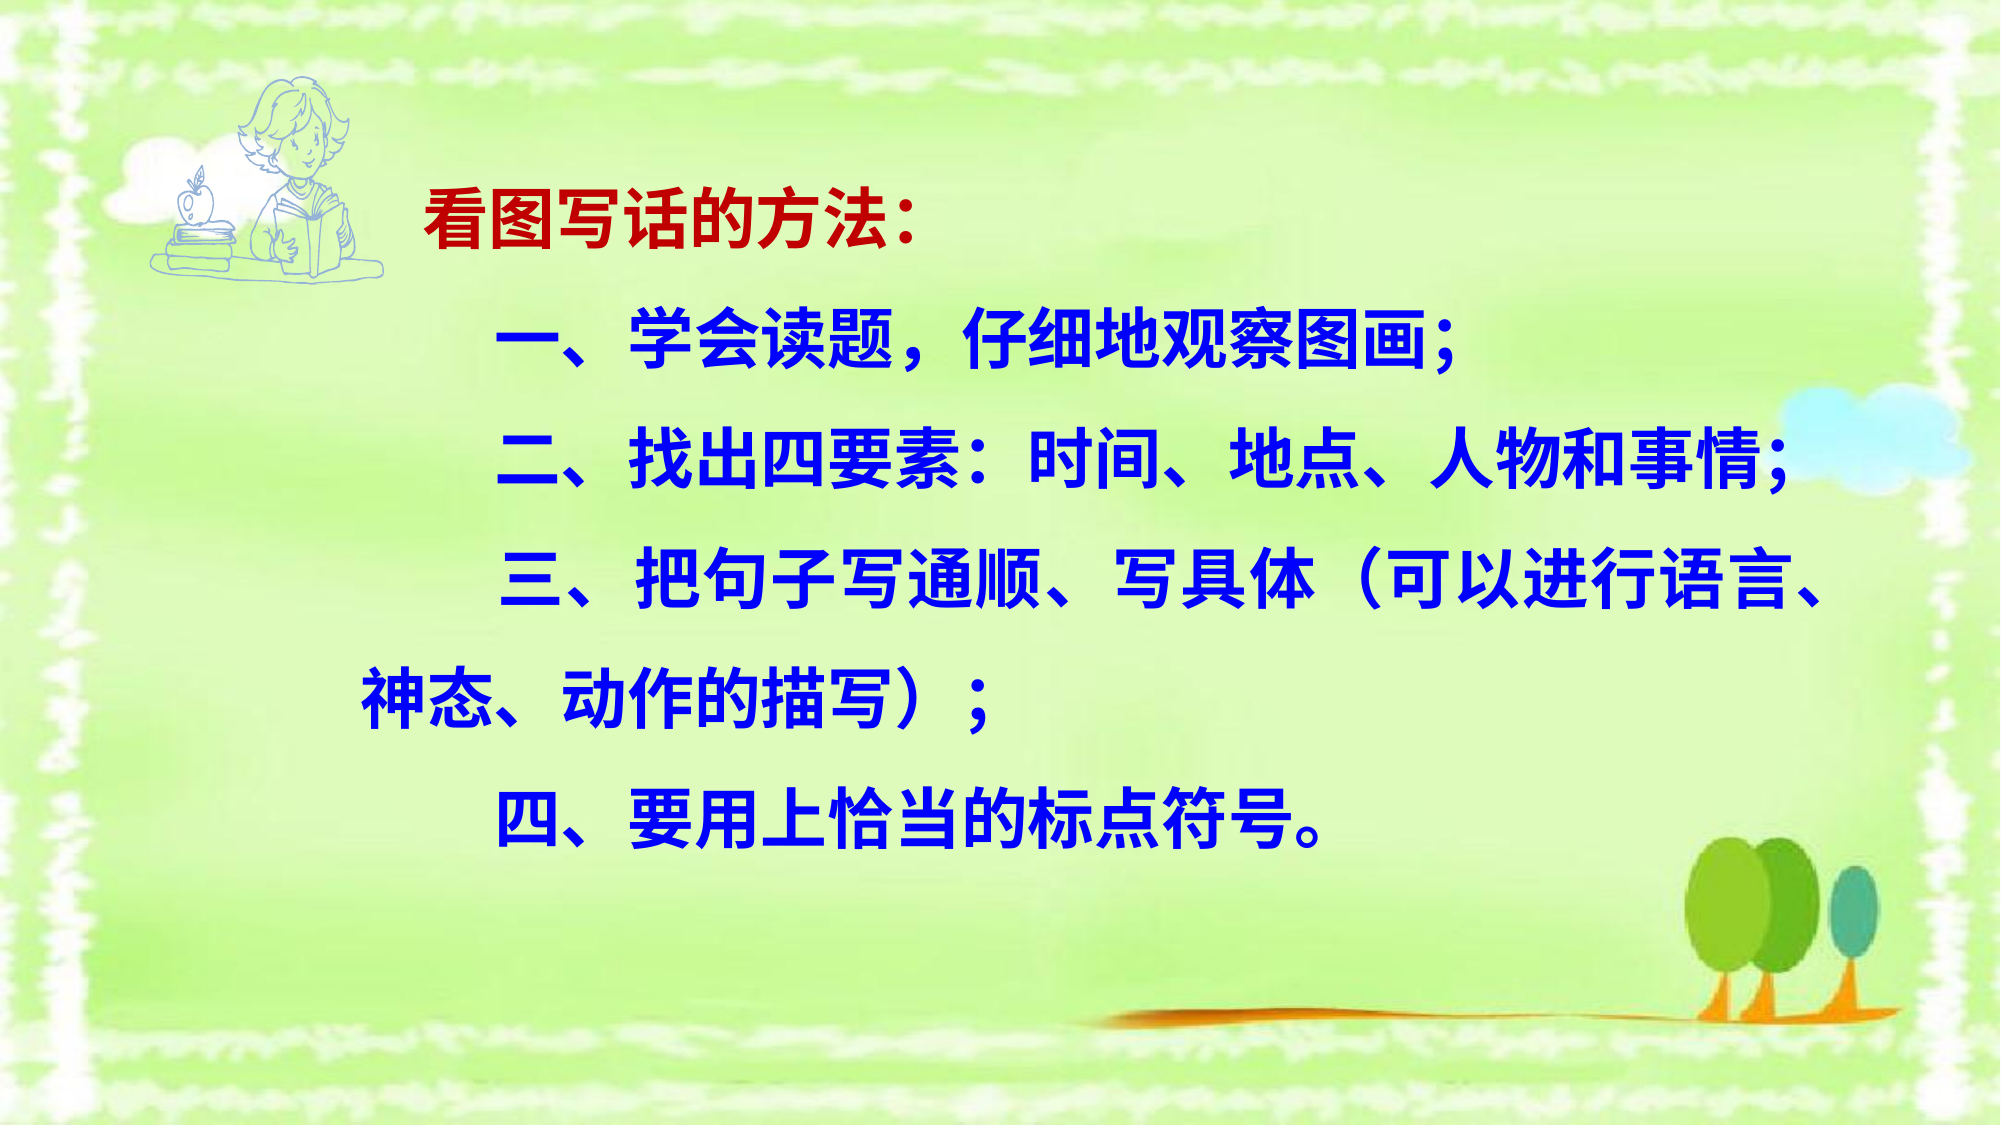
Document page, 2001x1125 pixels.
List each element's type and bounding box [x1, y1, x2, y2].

text_box [149, 72, 385, 286]
picture [0, 0, 2001, 1125]
